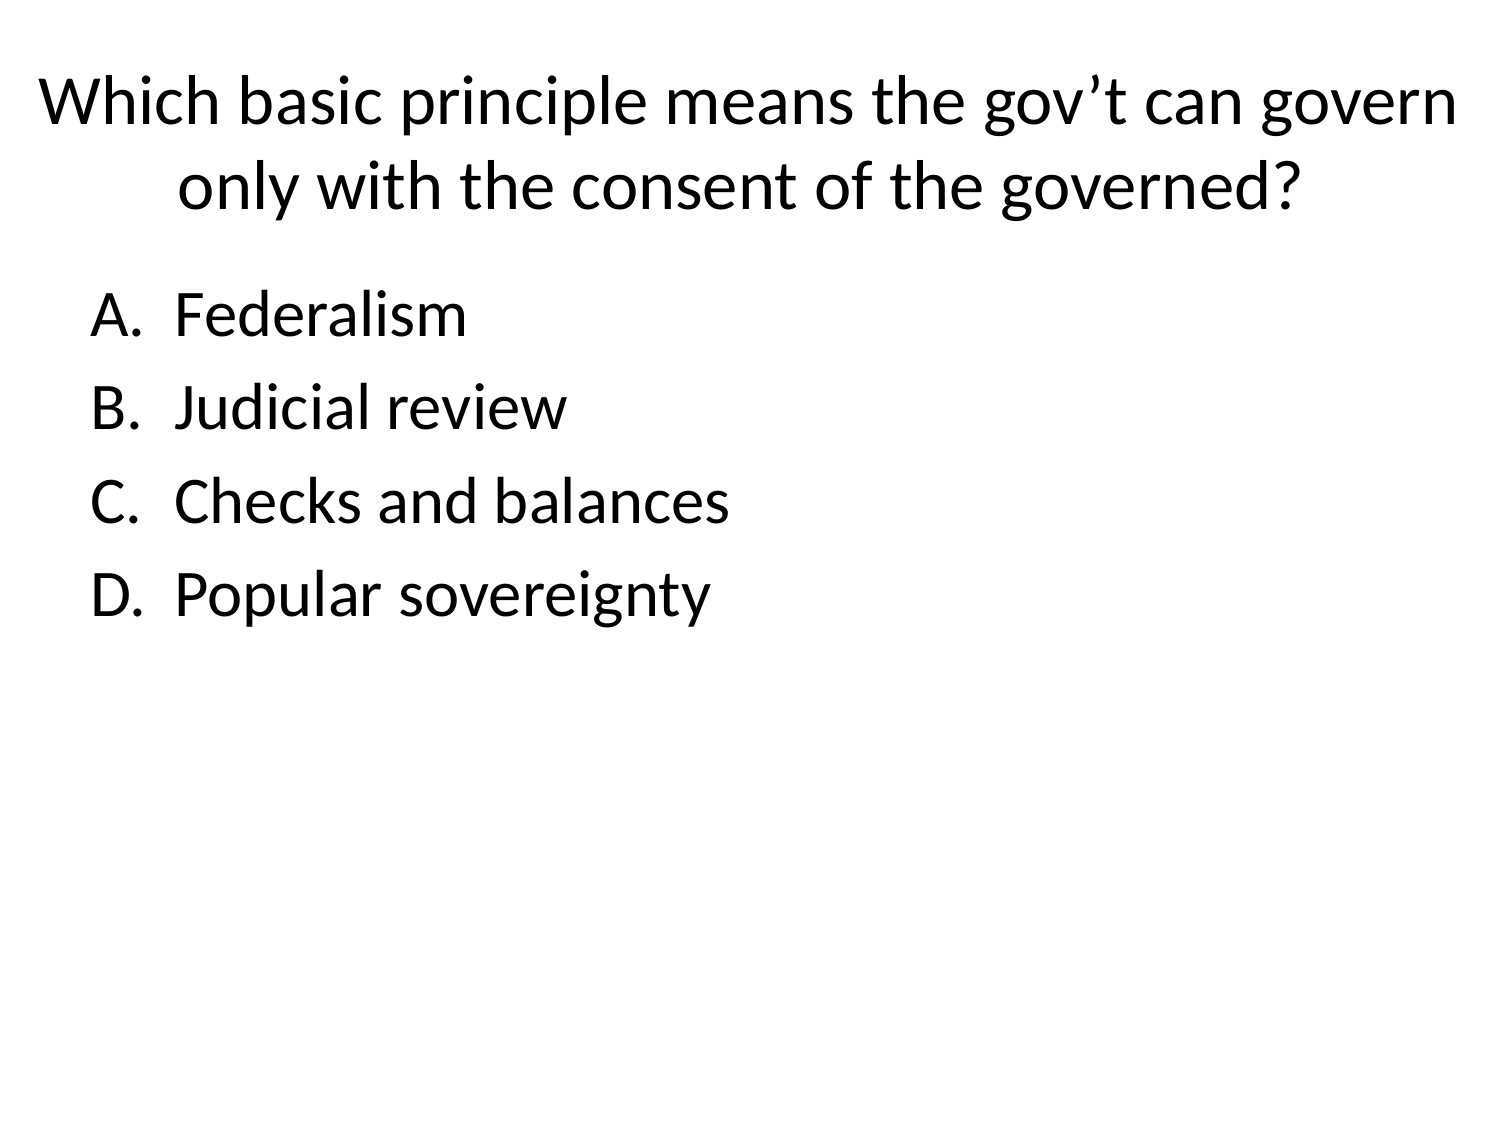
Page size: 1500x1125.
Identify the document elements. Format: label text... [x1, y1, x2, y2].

list Federalism Judicial review Checks and balances Popular sovereignty [75, 262, 1425, 1005]
title Which basic principle means the gov’t can govern only with the consent of the governed? [0, 45, 1500, 233]
